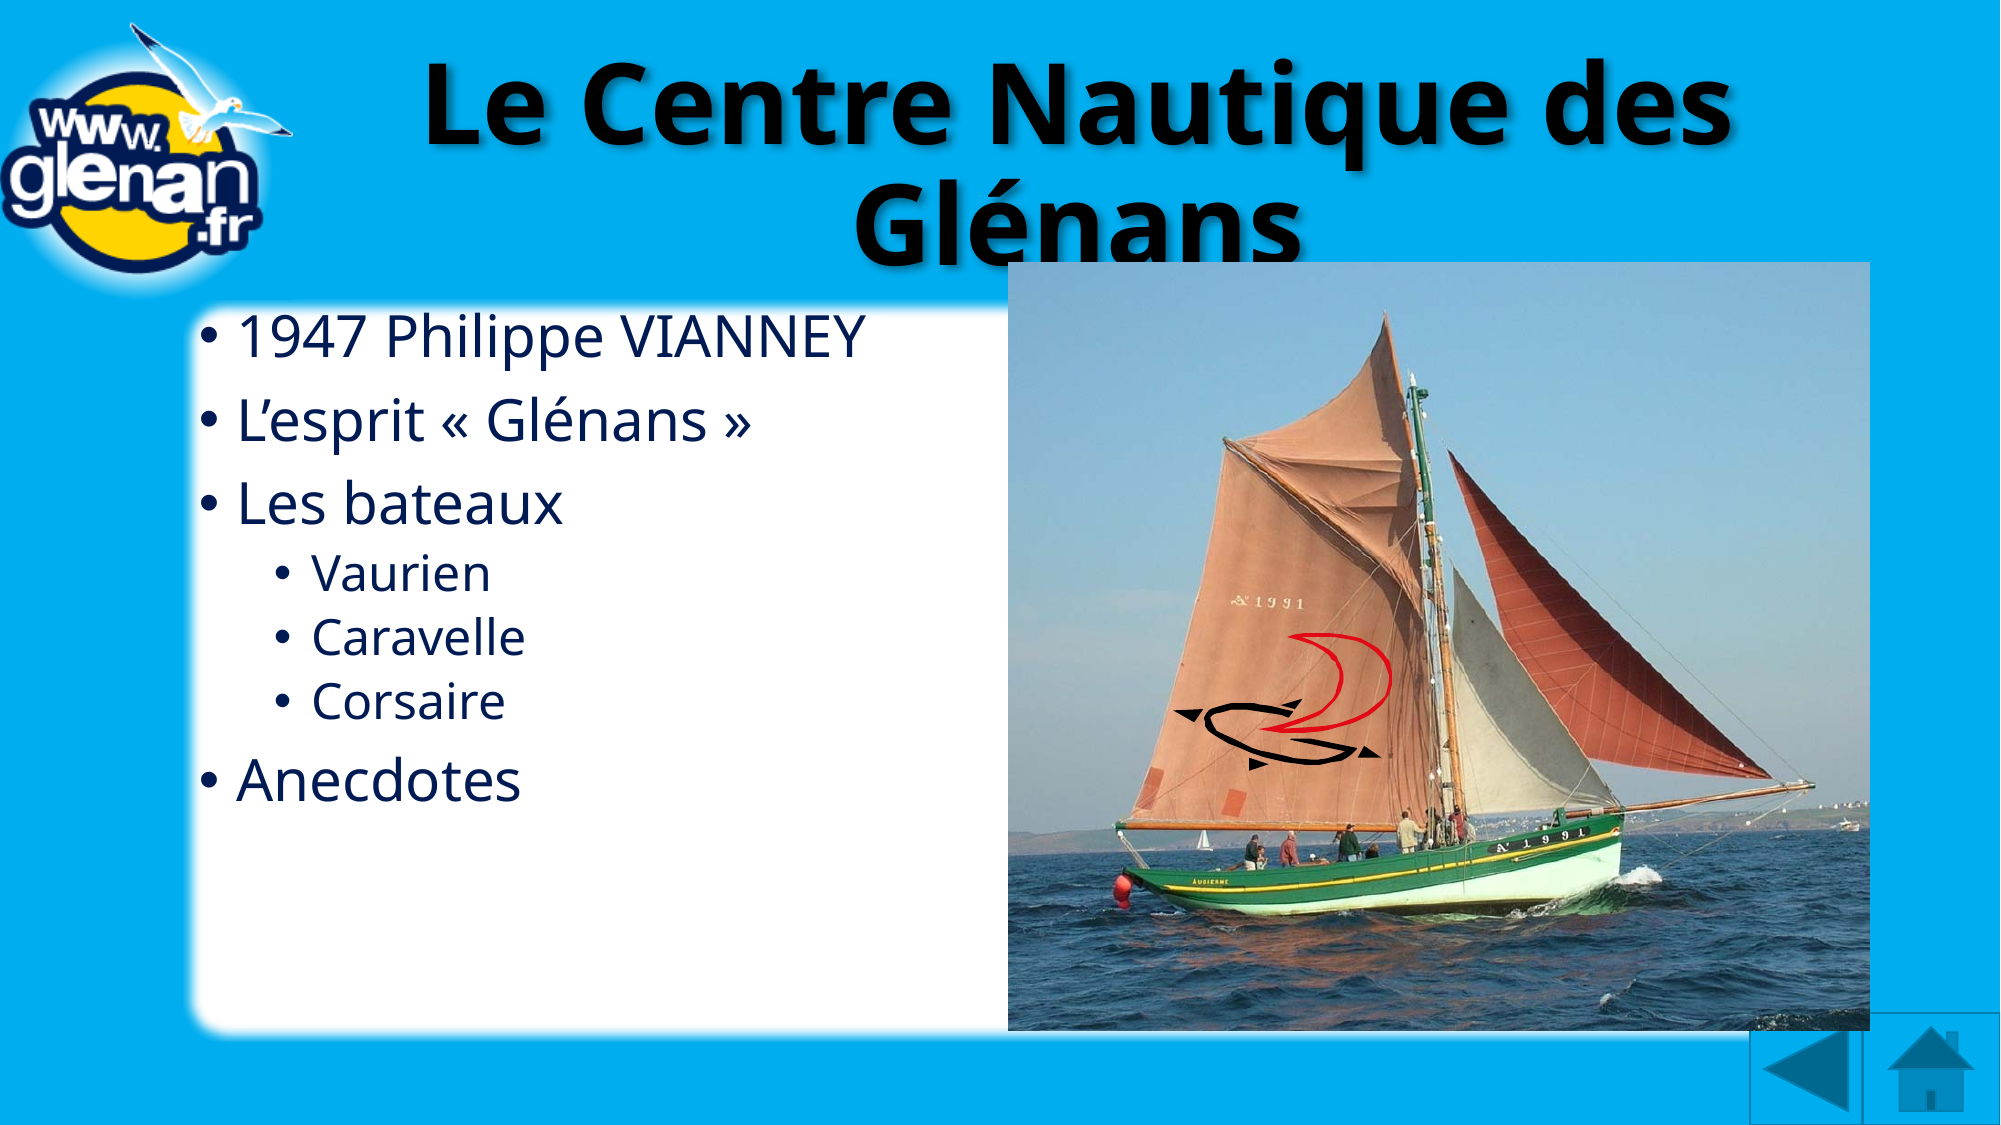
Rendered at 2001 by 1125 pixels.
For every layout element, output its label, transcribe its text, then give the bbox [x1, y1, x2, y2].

list 1947 Philippe VIANNEY L’esprit « Glénans » Les bateaux Vaurien Caravelle Corsaire Anecdotes [183, 299, 1007, 1014]
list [1007, 262, 1870, 1031]
picture [0, 23, 292, 296]
picture [1173, 630, 1394, 771]
title Le Centre Nautique des Glénans [292, 59, 1863, 278]
